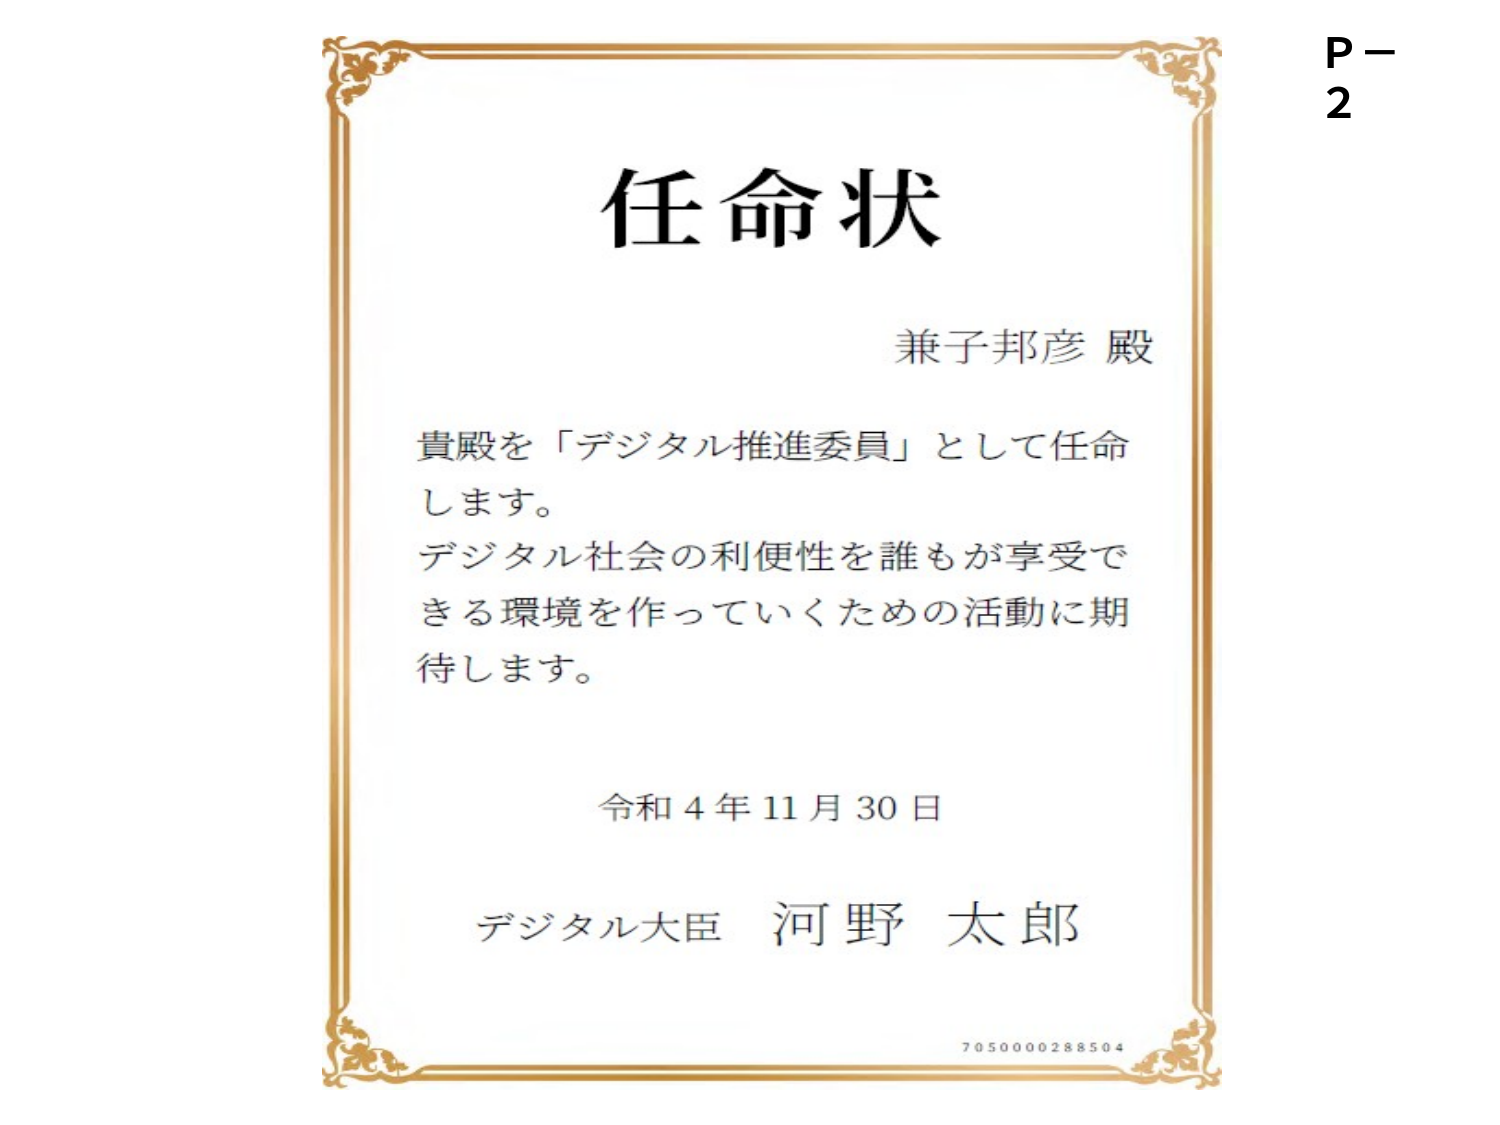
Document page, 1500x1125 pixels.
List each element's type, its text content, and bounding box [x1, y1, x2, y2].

text_box Ｐ－ ２ [1316, 24, 1449, 127]
picture [322, 35, 1222, 1090]
